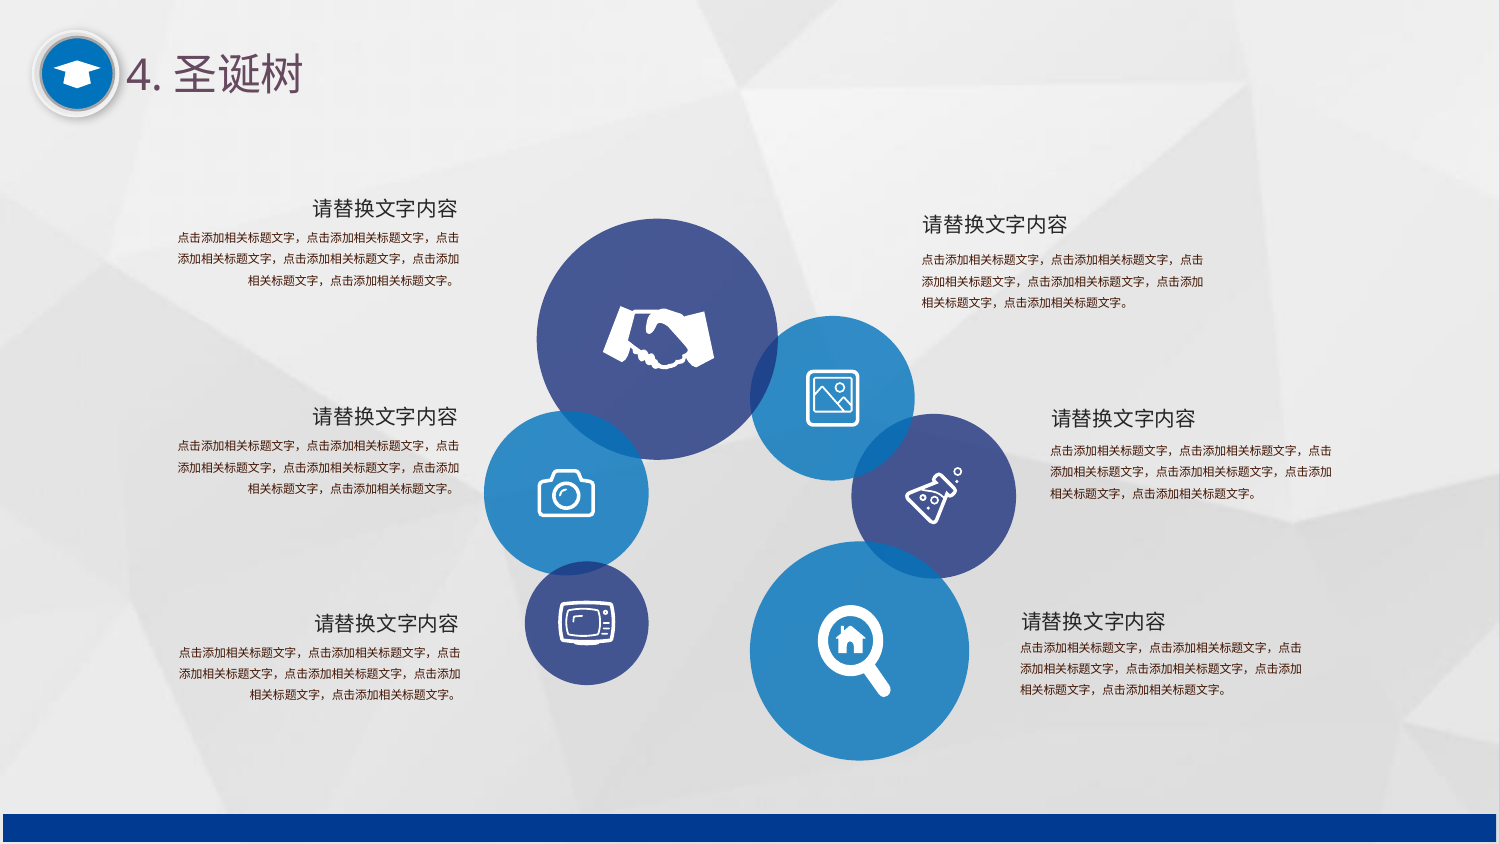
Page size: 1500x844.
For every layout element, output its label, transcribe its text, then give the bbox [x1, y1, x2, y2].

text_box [32, 30, 119, 117]
text_box 4.圣诞树 [119, 39, 320, 107]
text_box 请替换文字内容 [185, 393, 470, 435]
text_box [524, 561, 649, 686]
picture [0, 0, 1500, 844]
text_box 请替换文字内容 [185, 184, 470, 226]
text_box [2, 813, 1497, 843]
text_box 请替换文字内容 [1039, 394, 1324, 436]
text_box 点击添加相关标题文字，点击添加相关标题文字，点击添加相关标题文字，点击添加相关标题文字，点击添加相关标题文字，点击添加相关标题文字。 [1039, 431, 1350, 506]
text_box 点击添加相关标题文字，点击添加相关标题文字，点击添加相关标题文字，点击添加相关标题文字，点击添加相关标题文字，点击添加相关标题文字。 [161, 633, 471, 708]
text_box 请替换文字内容 [187, 599, 471, 641]
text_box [851, 413, 1017, 579]
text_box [483, 410, 649, 576]
text_box 请替换文字内容 [911, 201, 1196, 243]
text_box 点击添加相关标题文字，点击添加相关标题文字，点击添加相关标题文字，点击添加相关标题文字，点击添加相关标题文字，点击添加相关标题文字。 [911, 241, 1221, 316]
text_box 点击添加相关标题文字，点击添加相关标题文字，点击添加相关标题文字，点击添加相关标题文字，点击添加相关标题文字，点击添加相关标题文字。 [1009, 628, 1320, 703]
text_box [749, 315, 915, 481]
text_box 点击添加相关标题文字，点击添加相关标题文字，点击添加相关标题文字，点击添加相关标题文字，点击添加相关标题文字，点击添加相关标题文字。 [159, 426, 470, 501]
text_box 点击添加相关标题文字，点击添加相关标题文字，点击添加相关标题文字，点击添加相关标题文字，点击添加相关标题文字，点击添加相关标题文字。 [159, 218, 470, 293]
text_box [536, 218, 778, 460]
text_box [749, 541, 970, 761]
text_box 请替换文字内容 [1009, 598, 1294, 640]
